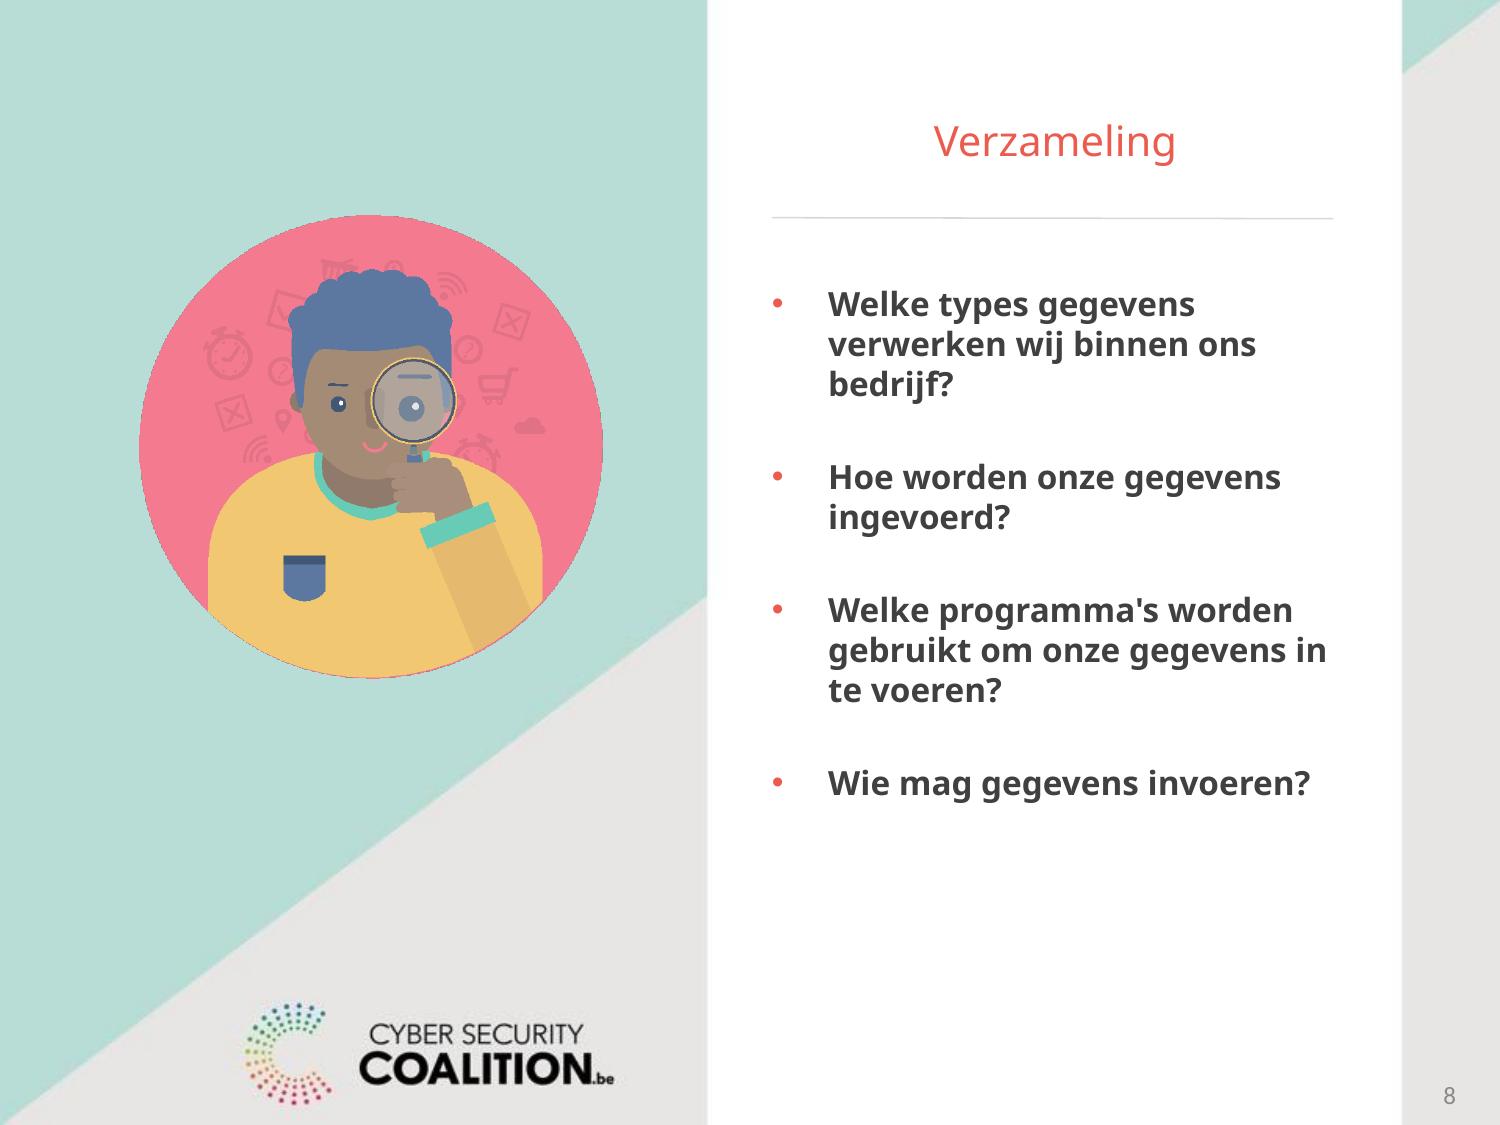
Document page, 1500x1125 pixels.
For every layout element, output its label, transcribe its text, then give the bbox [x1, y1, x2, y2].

slide_number ‹#› [1400, 1063, 1500, 1125]
picture [0, 0, 1500, 1125]
title Verzameling [750, 92, 1362, 188]
list Welke types gegevens verwerken wij binnen ons bedrijf? Hoe worden onze gegevens ingevoerd? Welke programma's worden gebruikt om onze gegevens in te voeren? Wie mag gegevens invoeren? [756, 275, 1349, 1018]
